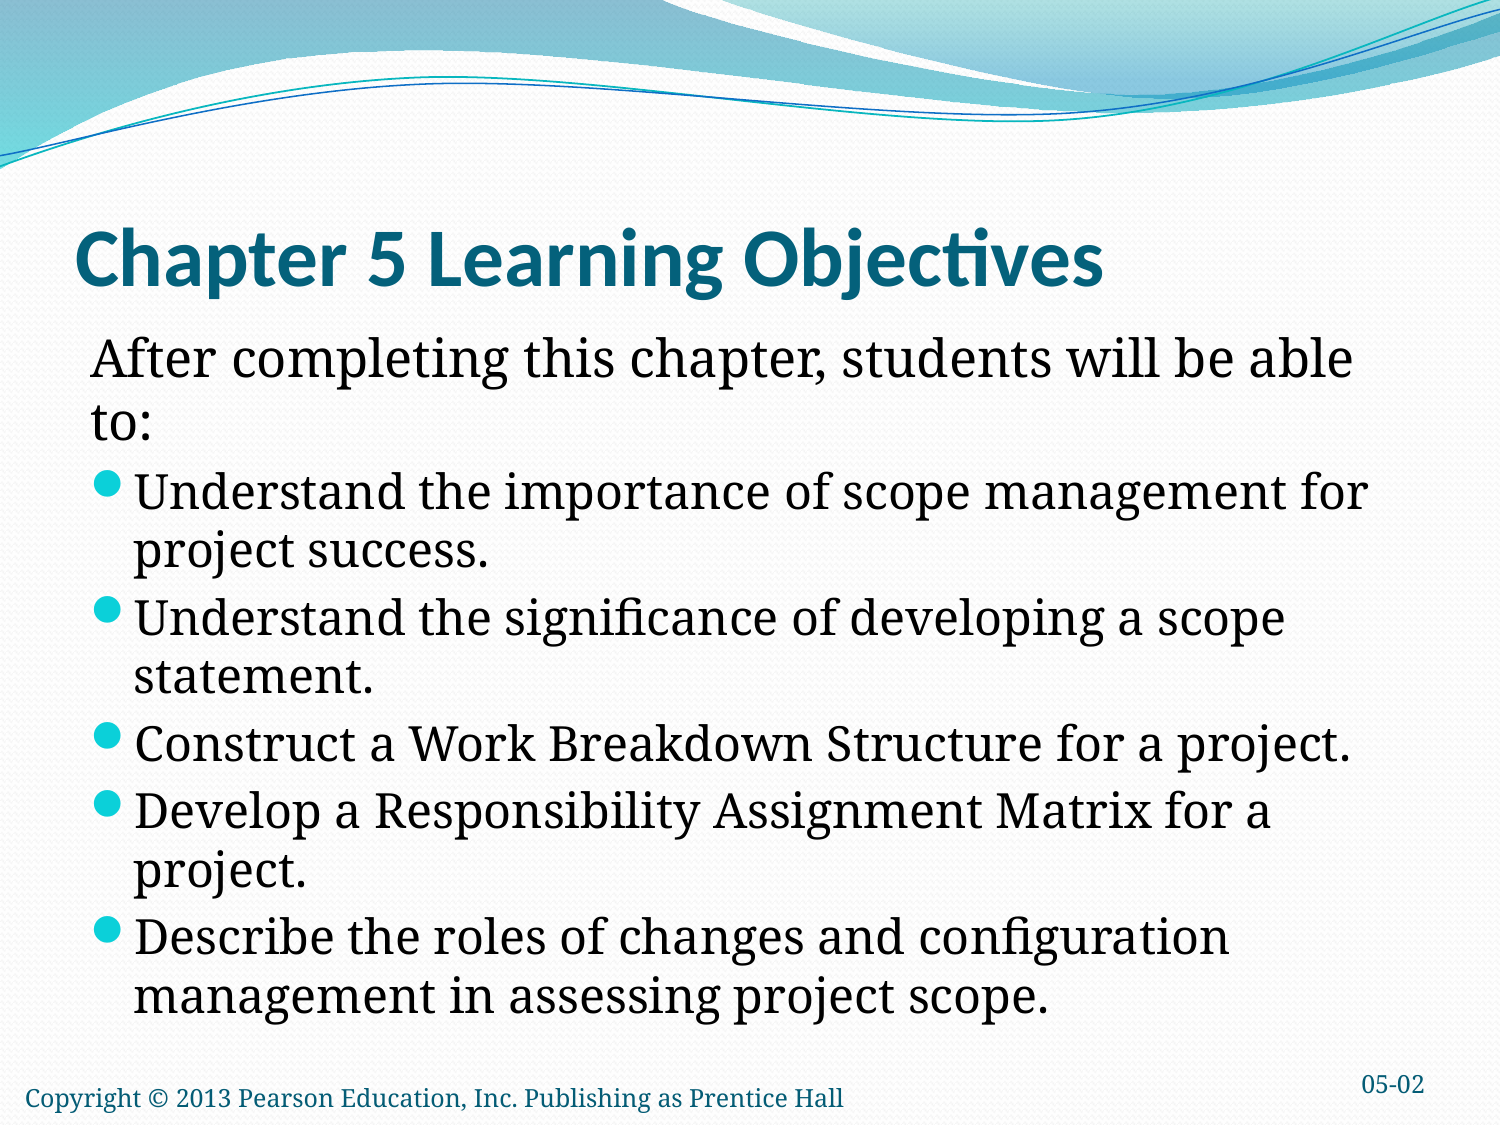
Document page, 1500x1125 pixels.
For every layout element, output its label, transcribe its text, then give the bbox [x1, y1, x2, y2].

slide_number 05-02 [1299, 1042, 1425, 1103]
title Chapter 5 Learning Objectives [74, 115, 1426, 304]
list After completing this chapter, students will be able to: Understand the importance of scope management for project success. Understand the significance of developing a scope statement. Construct a Work Breakdown Structure for a project. Develop a Responsibility Assignment Matrix for a project. Describe the roles of changes and configuration management in assessing project scope. [74, 317, 1426, 1038]
